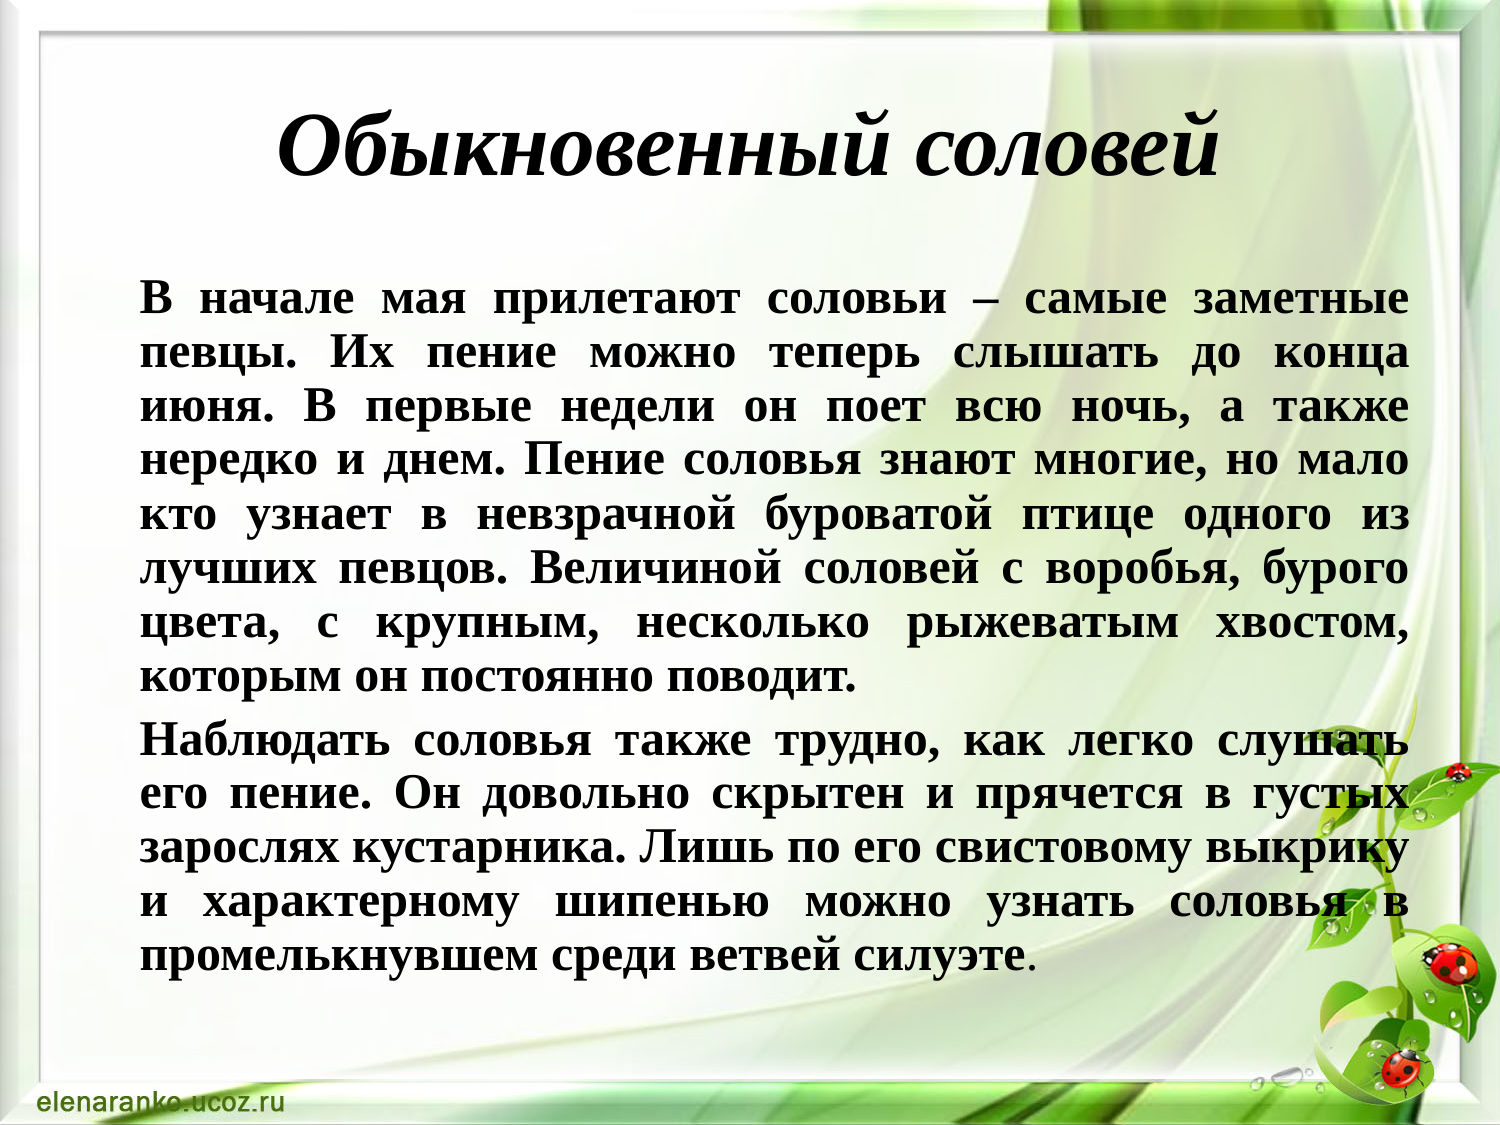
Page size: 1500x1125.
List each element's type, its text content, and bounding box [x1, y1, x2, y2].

picture [0, 0, 1500, 1125]
list В начале мая прилетают соловьи – самые заметные певцы. Их пение можно теперь слышать до конца июня. В первые недели он поет всю ночь, а также нередко и днем. Пение соловья знают многие, но мало кто узнает в невзрачной буроватой птице одного из лучших певцов. Величиной соловей с воробья, бурого цвета, с крупным, несколько рыжеватым хвостом, которым он постоянно поводит. Наблюдать соловья также трудно, как легко слушать его пение. Он довольно скрытен и прячется в густых зарослях кустарника. Лишь по его свистовому выкрику и характерному шипенью можно узнать соловья в промелькнувшем среди ветвей силуэте. [75, 262, 1425, 1005]
title Обыкновенный соловей [75, 45, 1425, 233]
